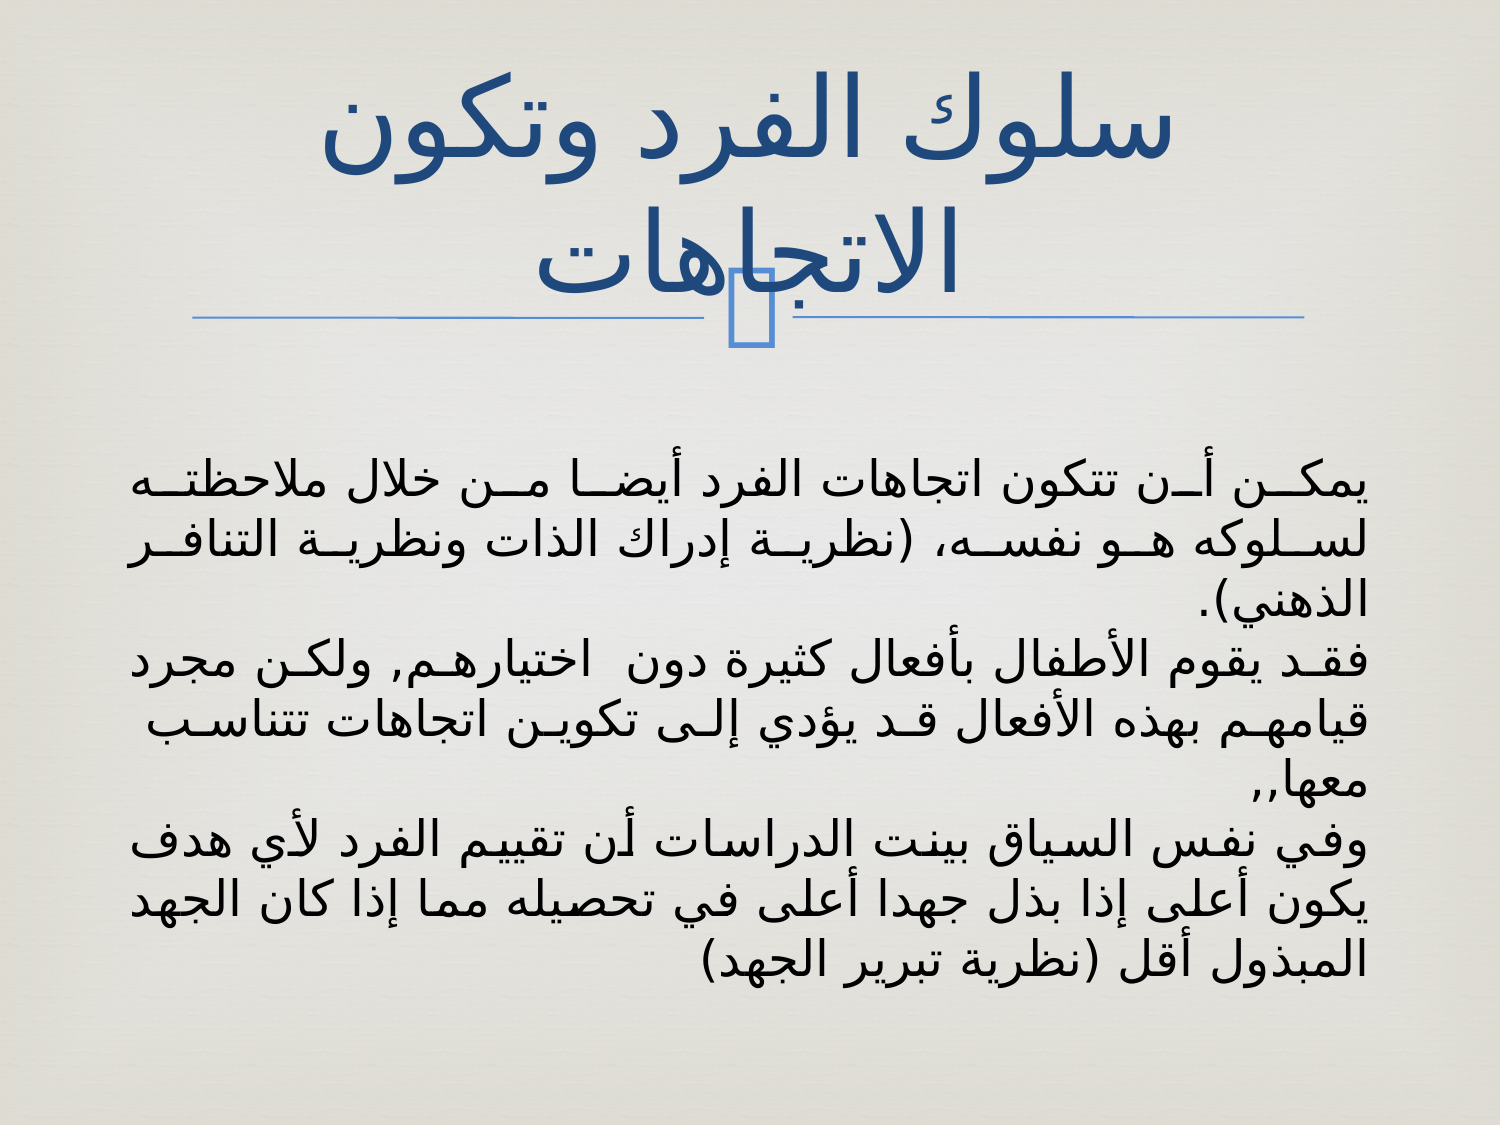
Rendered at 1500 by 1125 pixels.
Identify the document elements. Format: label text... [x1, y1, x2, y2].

title سلوك الفرد وتكون الاتجاهات [112, 93, 1386, 267]
list يمكن أن تتكون اتجاهات الفرد أيضا من خلال ملاحظته لسلوكه هو نفسه، (نظرية إدراك الذات ونظرية التنافر الذهني). فقد يقوم الأطفال بأفعال كثيرة دون اختيارهم, ولكن مجرد قيامهم بهذه الأفعال قد يؤدي إلى تكوين اتجاهات تتناسب معها,, وفي نفس السياق بينت الدراسات أن تقييم الفرد لأي هدف يكون أعلى إذا بذل جهدا أعلى في تحصيله مما إذا كان الجهد المبذول أقل (نظرية تبرير الجهد) [114, 368, 1386, 1005]
